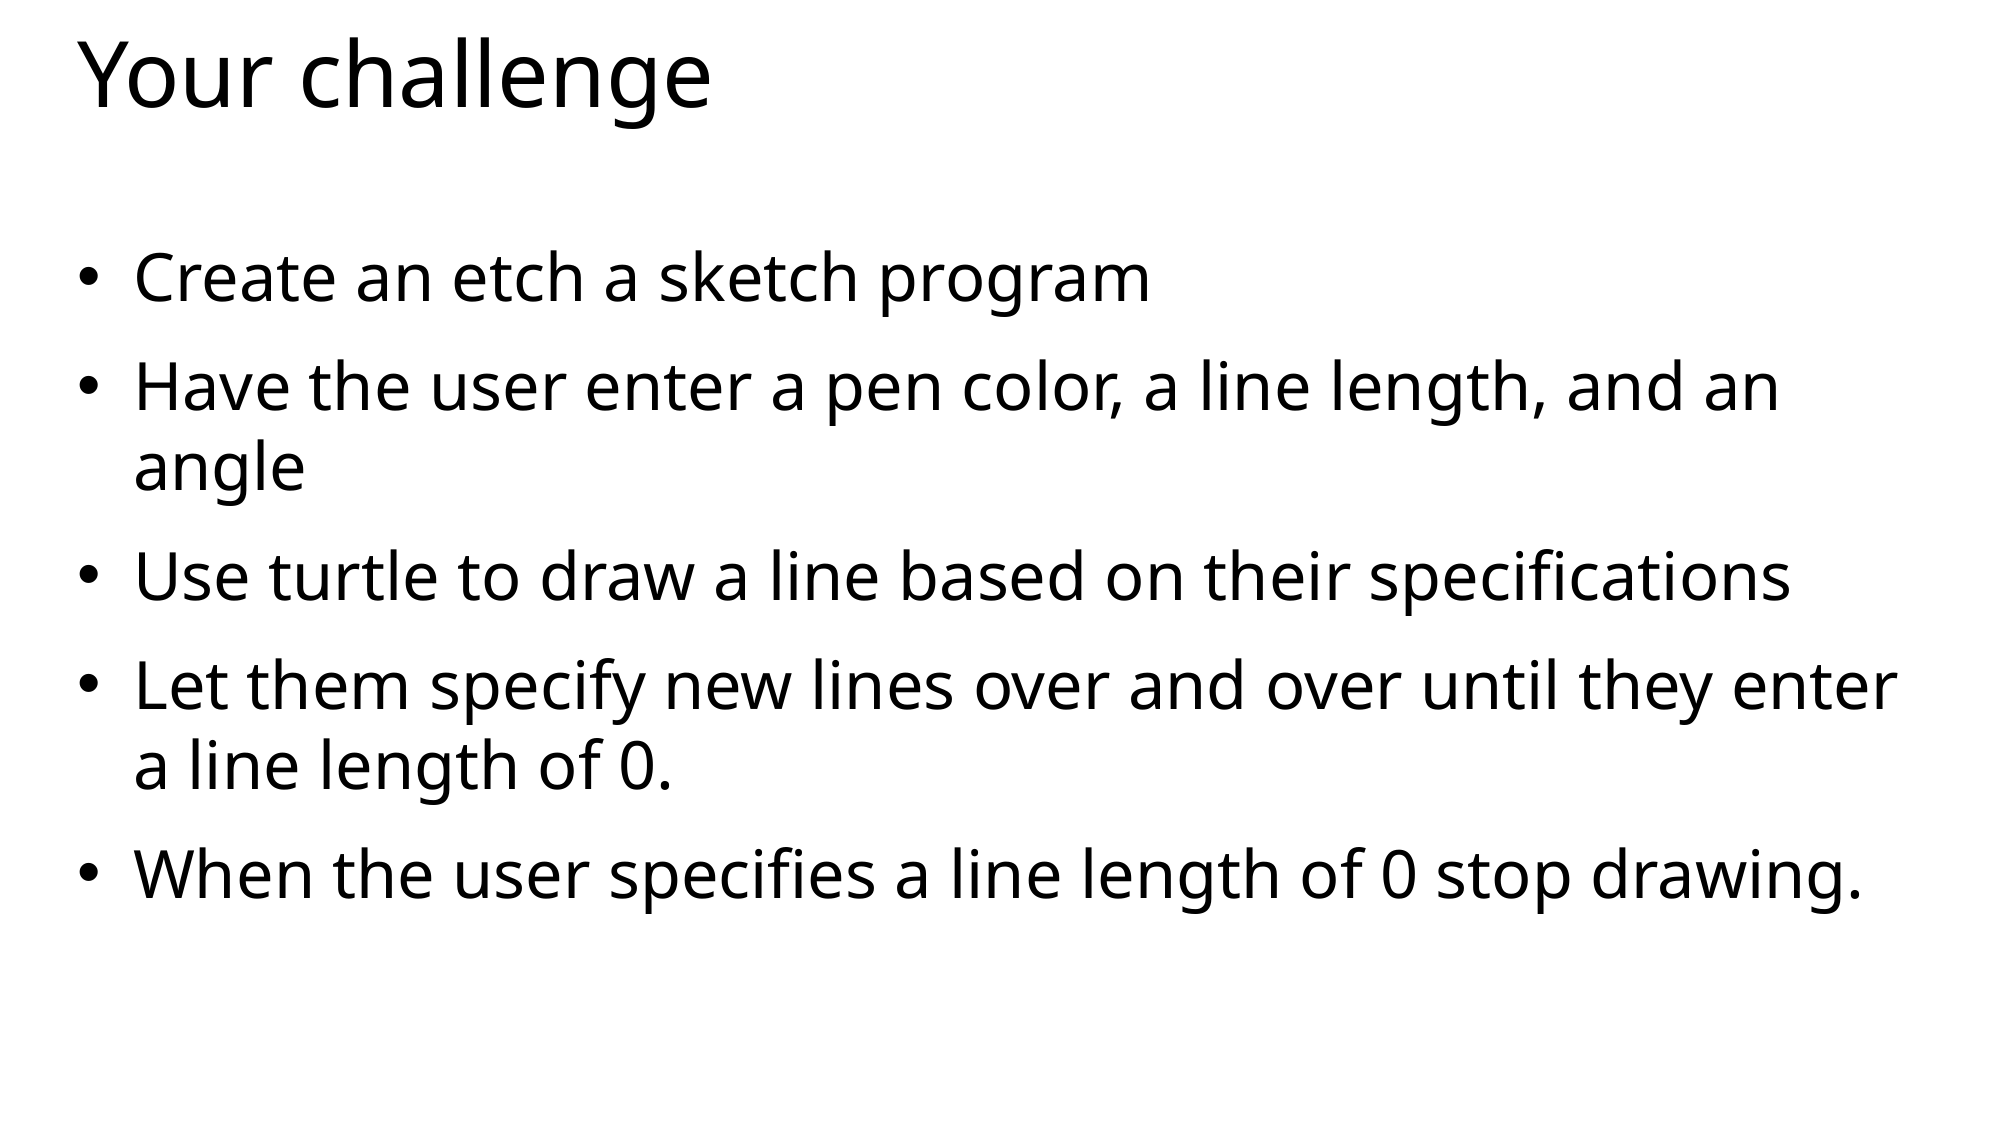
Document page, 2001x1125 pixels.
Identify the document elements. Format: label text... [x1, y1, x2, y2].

title Your challenge [62, 29, 1953, 205]
list Create an etch a sketch program Have the user enter a pen color, a line length, and an angle Use turtle to draw a line based on their specifications Let them specify new lines over and over until they enter a line length of 0. When the user specifies a line length of 0 stop drawing. [62, 227, 1953, 1096]
